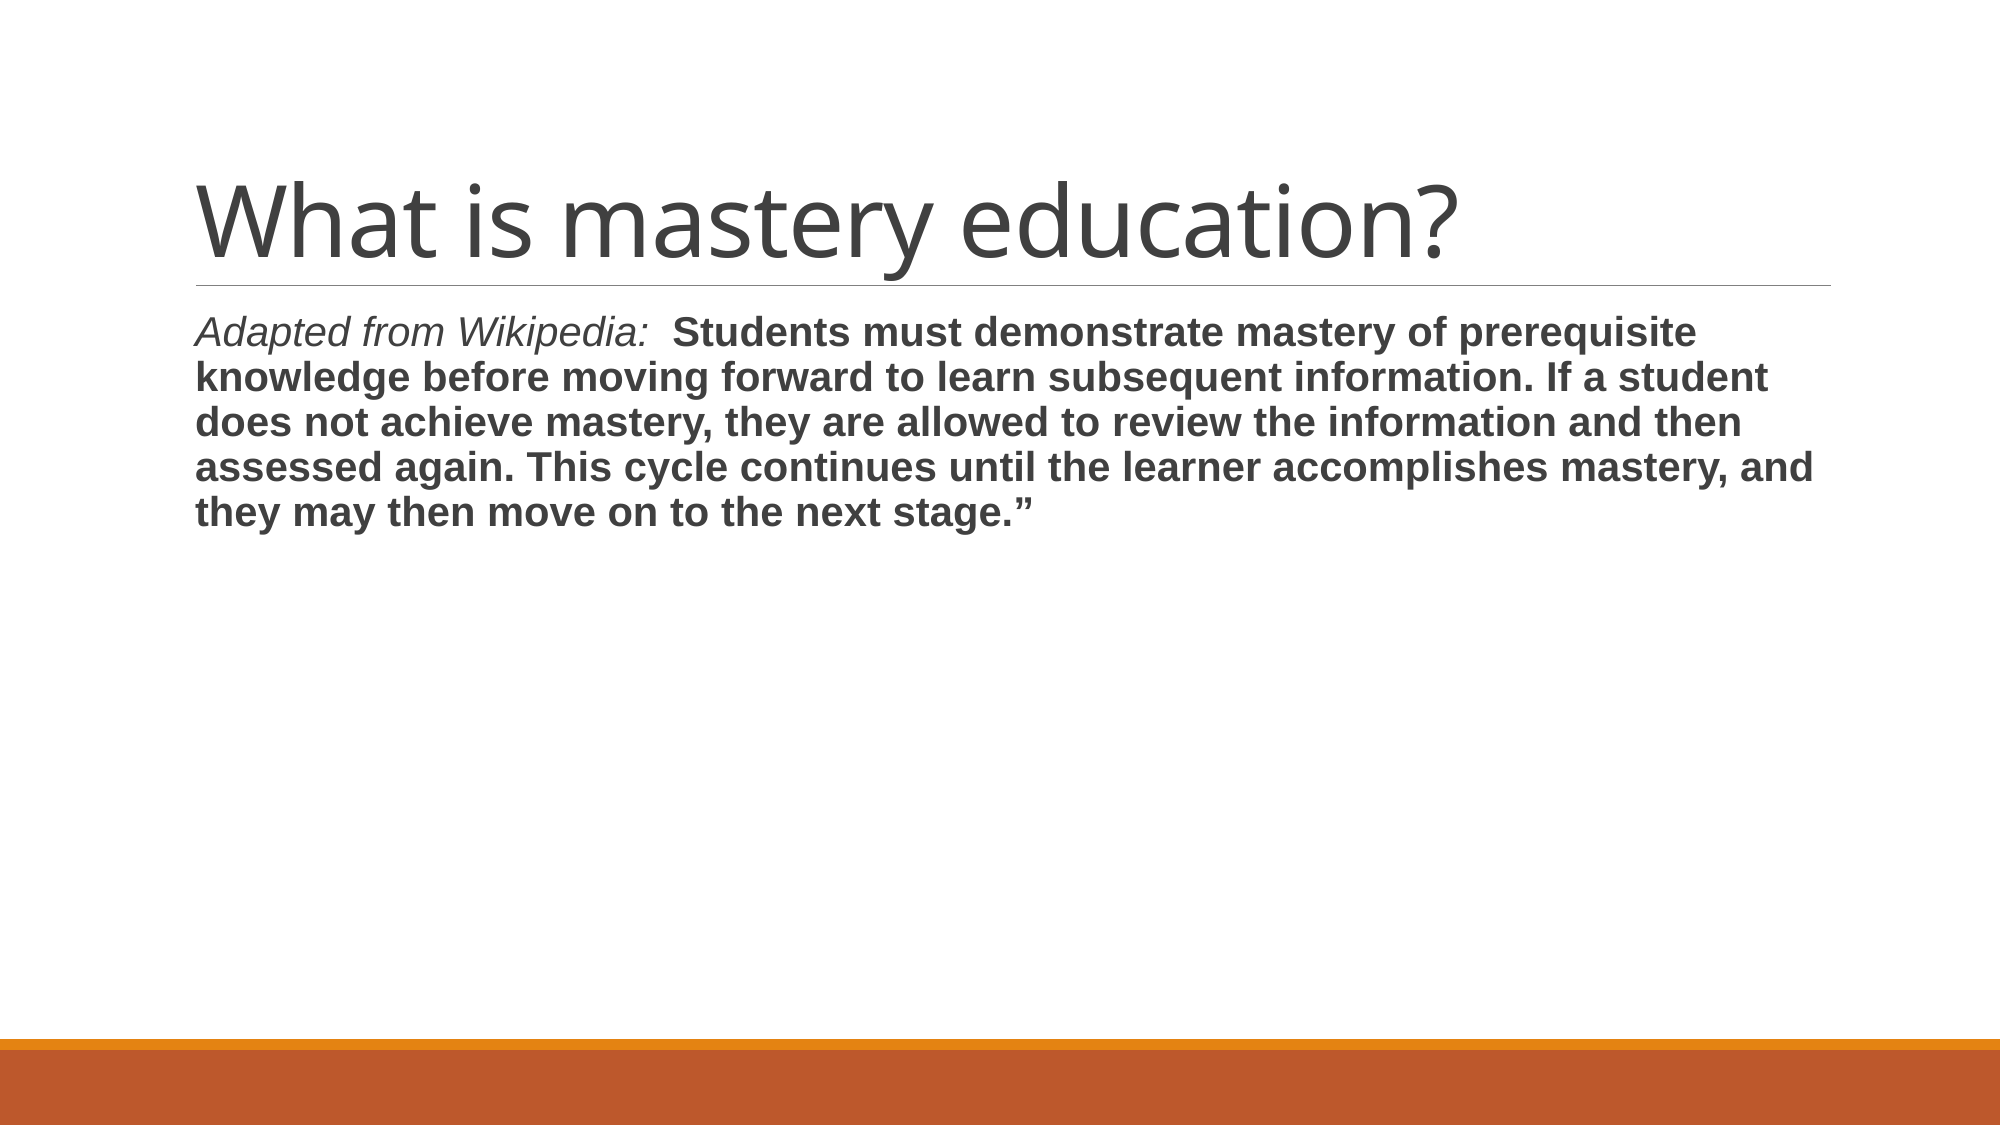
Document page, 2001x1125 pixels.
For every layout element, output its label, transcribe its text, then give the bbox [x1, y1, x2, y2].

list Adapted from Wikipedia: Students must demonstrate mastery of prerequisite knowledge before moving forward to learn subsequent information. If a student does not achieve mastery, they are allowed to review the information and then assessed again. This cycle continues until the learner accomplishes mastery, and they may then move on to the next stage.” [180, 302, 1830, 963]
title What is mastery education? [180, 47, 1830, 285]
